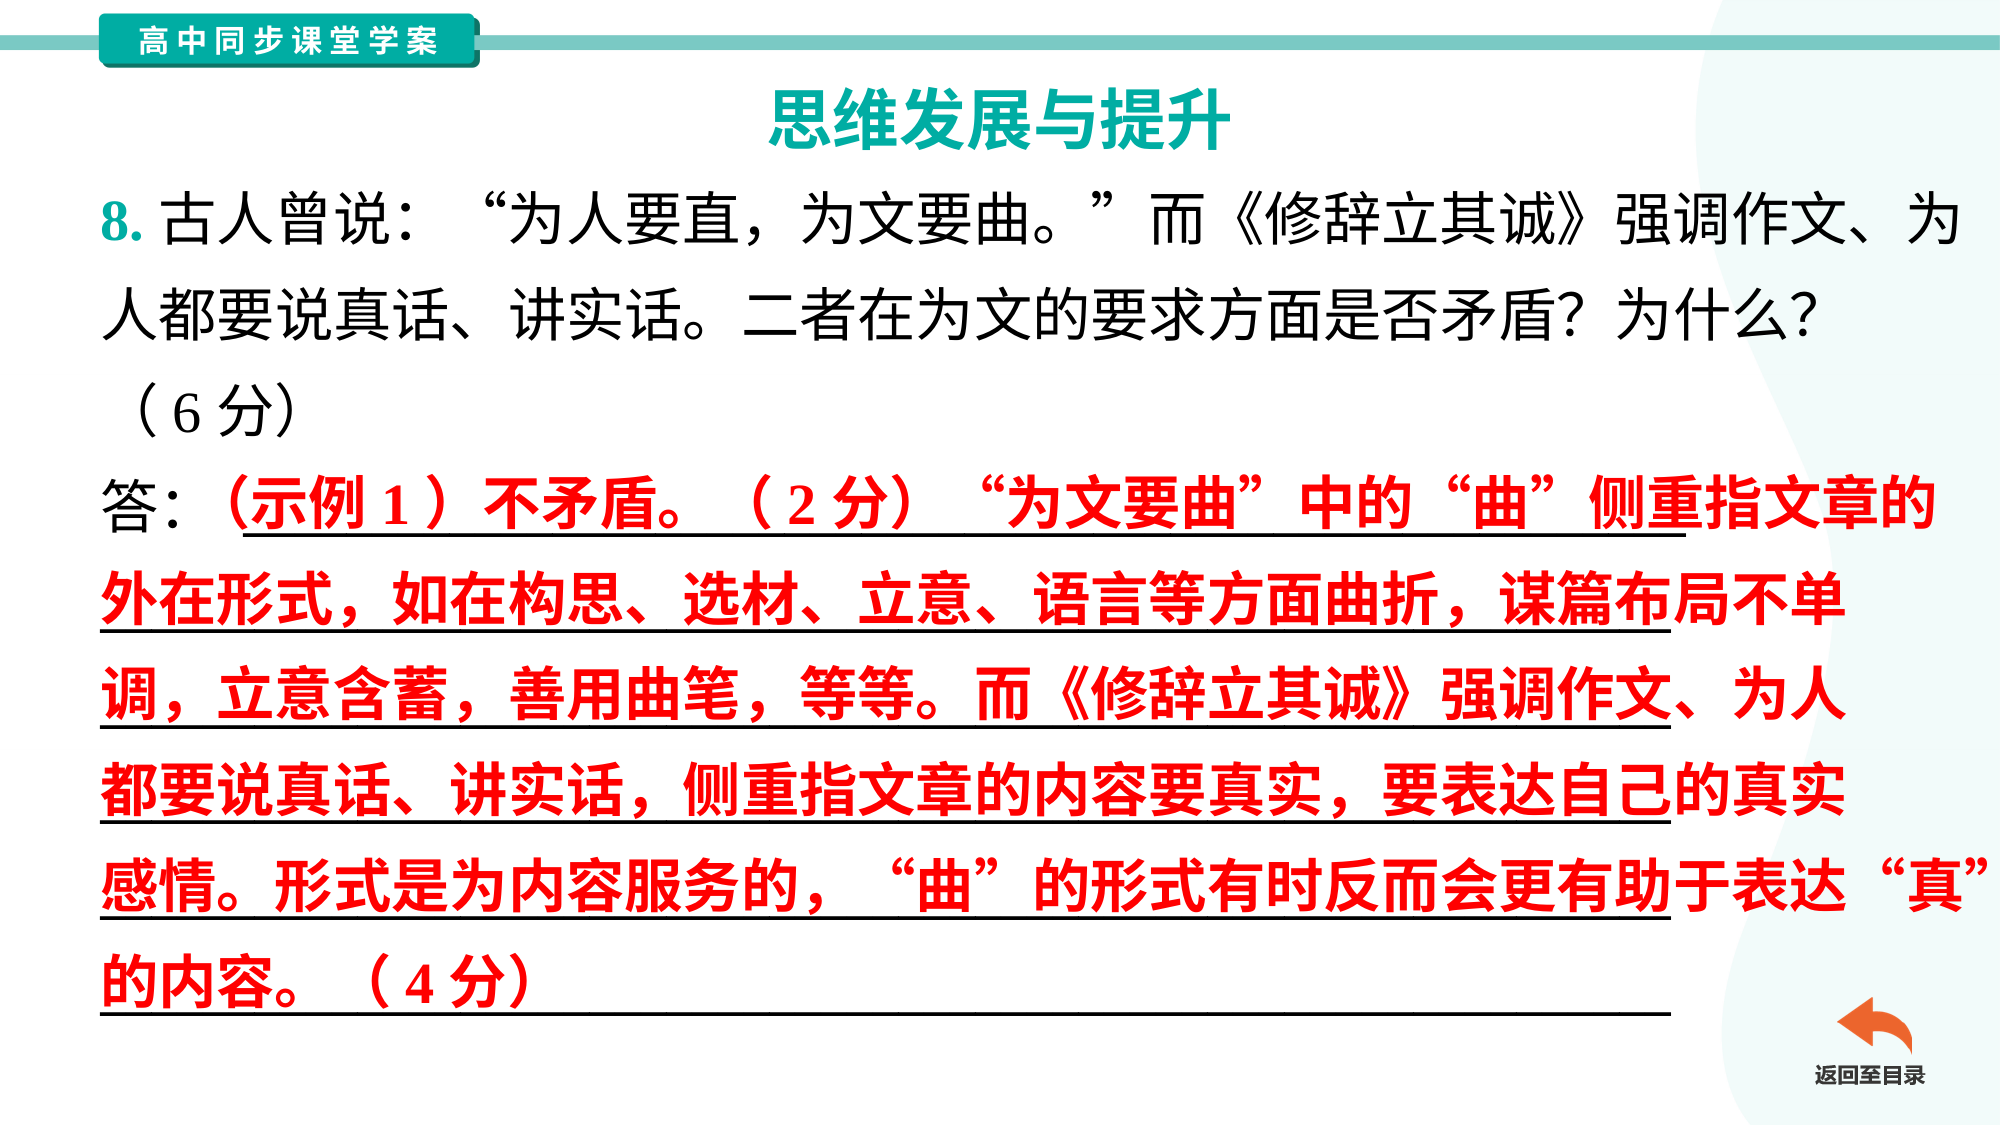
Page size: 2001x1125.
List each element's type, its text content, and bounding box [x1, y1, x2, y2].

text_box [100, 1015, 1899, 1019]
text_box 思维发展与提升 [100, 76, 1899, 156]
picture [0, 0, 2000, 1125]
text_box 8.古人曾说：“为人要直，为文要曲。”而《修辞立其诚》强调作文、为 人都要说真话、讲实话。二者在为文的要求方面是否矛盾？为什么？ （6分） 答： ________________________________________________________ _____________________________________________________________ _____________________________________________________________ _____________________________________________________________ _____________________________________________________________ _____________________________________________________________ [100, 156, 1899, 440]
text_box （示例1）不矛盾。（2分）“为文要曲”中的“曲”侧重指文章的 外在形式，如在构思、选材、立意、语言等方面曲折，谋篇布局不单 调，立意含蓄，善用曲笔，等等。而《修辞立其诚》强调作文、为人 都要说真话、讲实话，侧重指文章的内容要真实，要表达自己的真实 感情。形式是为内容服务的，“曲”的形式有时反而会更有助于表达“真” 的内容。（4分） [100, 440, 1899, 1015]
